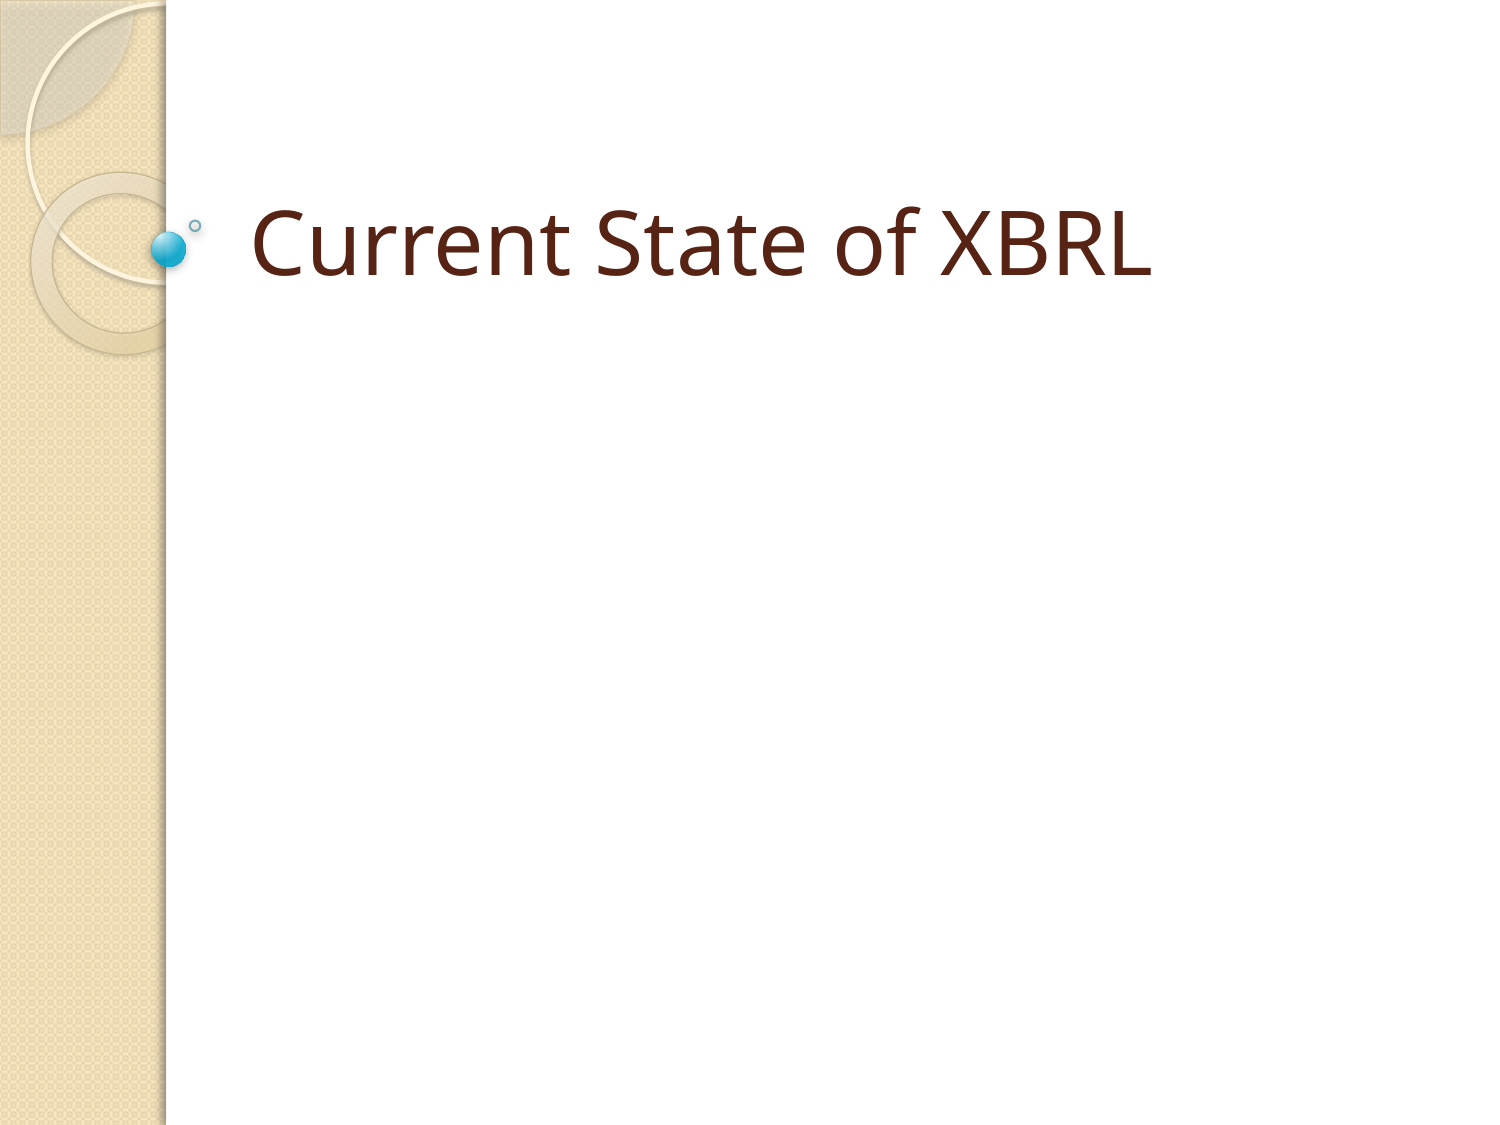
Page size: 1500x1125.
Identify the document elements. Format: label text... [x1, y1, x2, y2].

title Current State of XBRL [234, 59, 1450, 301]
